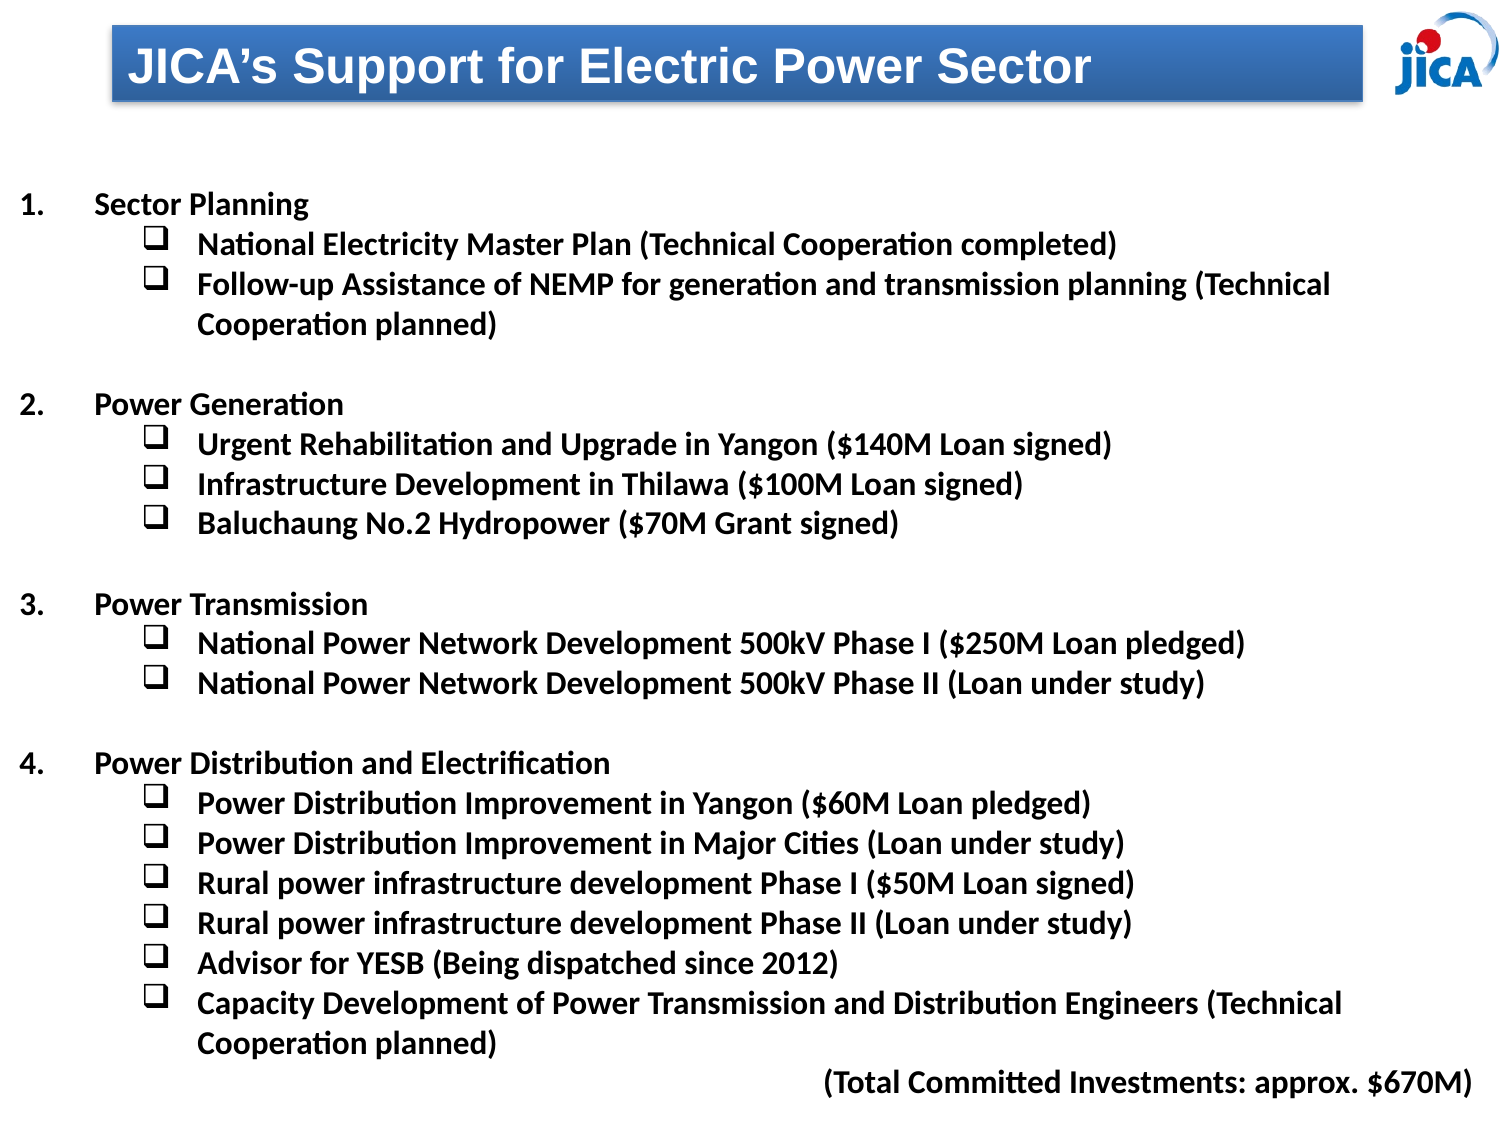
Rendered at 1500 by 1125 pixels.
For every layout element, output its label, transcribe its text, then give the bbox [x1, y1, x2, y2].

text_box Sector Planning National Electricity Master Plan (Technical Cooperation completed) Follow-up Assistance of NEMP for generation and transmission planning (Technical Cooperation planned) Power Generation Urgent Rehabilitation and Upgrade in Yangon ($140M Loan signed) Infrastructure Development in Thilawa ($100M Loan signed) Baluchaung No.2 Hydropower ($70M Grant signed) Power Transmission National Power Network Development 500kV Phase I ($250M Loan pledged) National Power Network Development 500kV Phase II (Loan under study) Power Distribution and Electrification Power Distribution Improvement in Yangon ($60M Loan pledged) Power Distribution Improvement in Major Cities (Loan under study) Rural power infrastructure development Phase I ($50M Loan signed) Rural power infrastructure development Phase II (Loan under study) Advisor for YESB (Being dispatched since 2012) Capacity Development of Power Transmission and Distribution Engineers (Technical Cooperation planned) (Total Committed Investments: approx. $670M) [4, 125, 1489, 1108]
picture [1372, 0, 1500, 101]
text_box JICA’s Support for Electric Power Sector [112, 25, 1363, 102]
